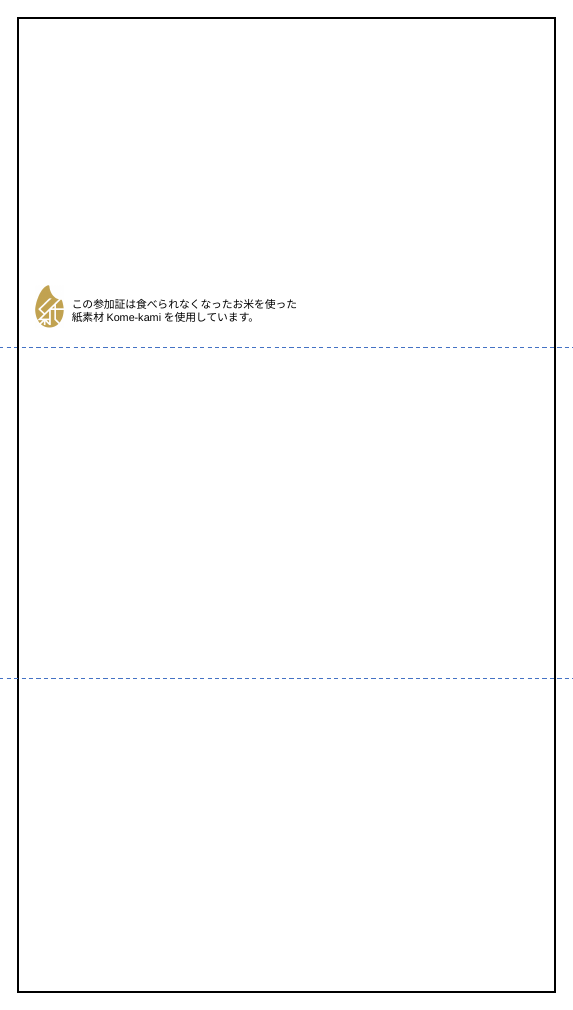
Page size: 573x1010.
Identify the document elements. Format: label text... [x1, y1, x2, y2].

text_box [17, 679, 556, 993]
picture [35, 285, 64, 328]
text_box [17, 348, 556, 678]
text_box [17, 17, 556, 347]
text_box この参加証は食べられなくなったお米を使った 紙素材Kome-kamiを使用しています。 [57, 290, 353, 332]
